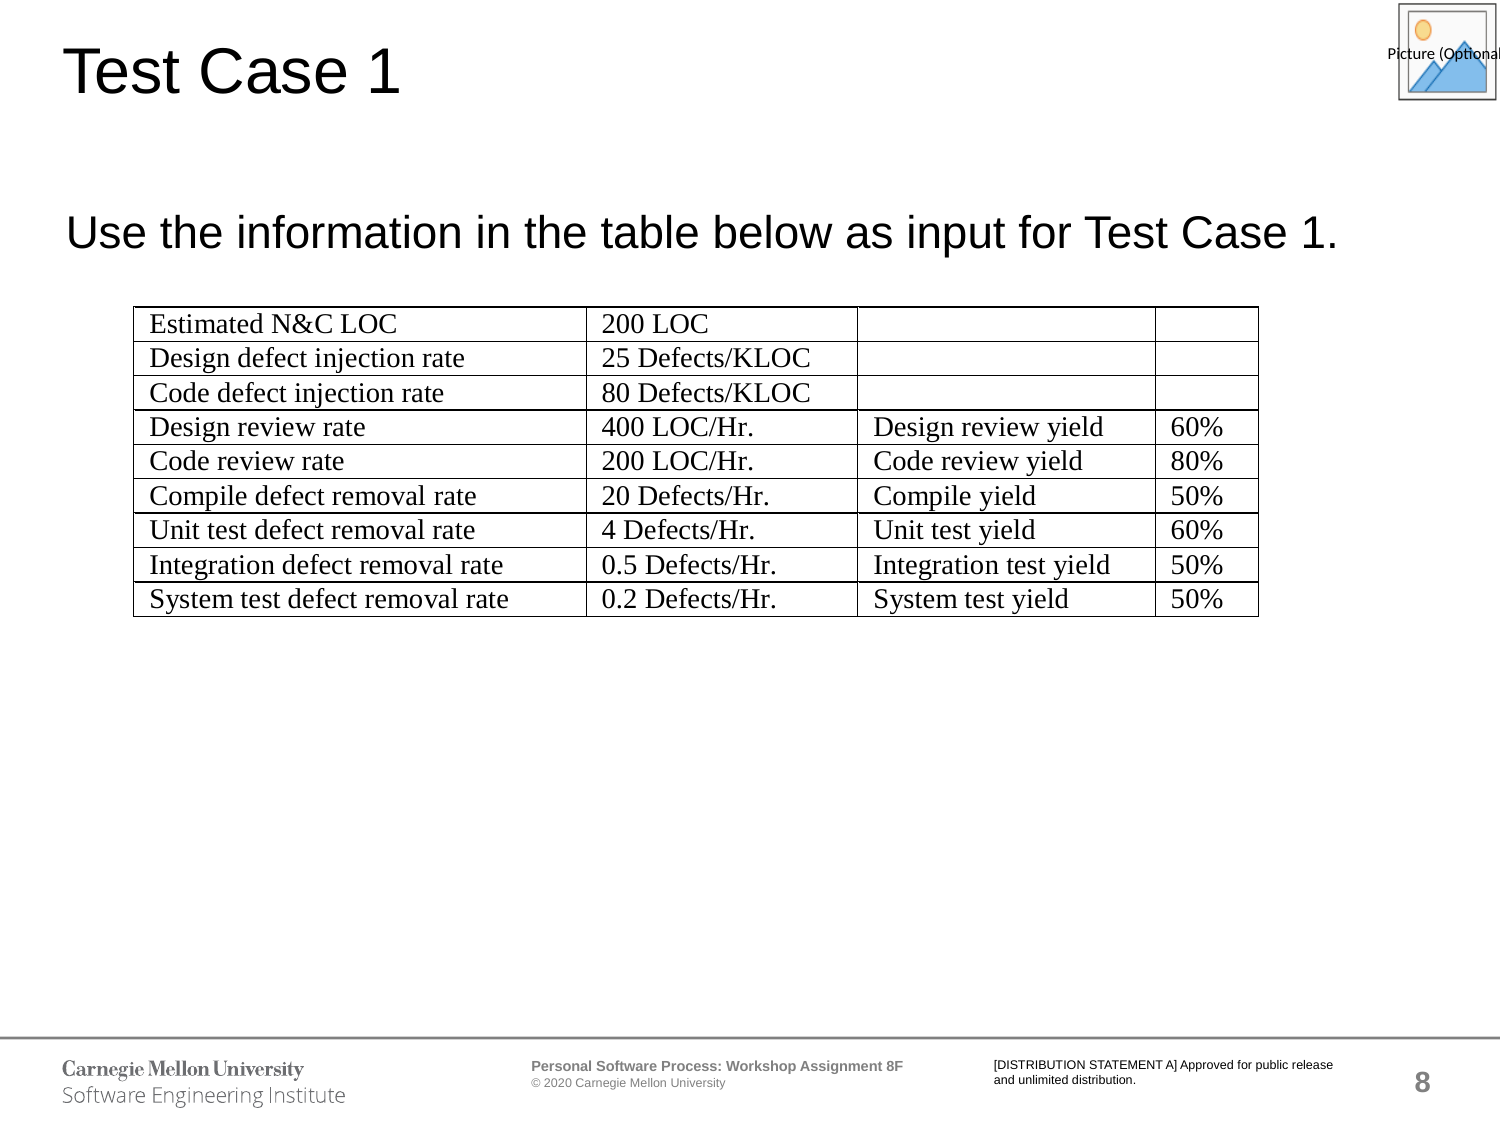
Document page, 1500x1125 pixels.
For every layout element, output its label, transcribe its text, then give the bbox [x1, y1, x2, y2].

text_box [65, 306, 1341, 657]
title Test Case 1 [62, 37, 1338, 182]
picture [1394, 0, 1500, 105]
list Use the information in the table below as input for Test Case 1. [65, 202, 1431, 289]
